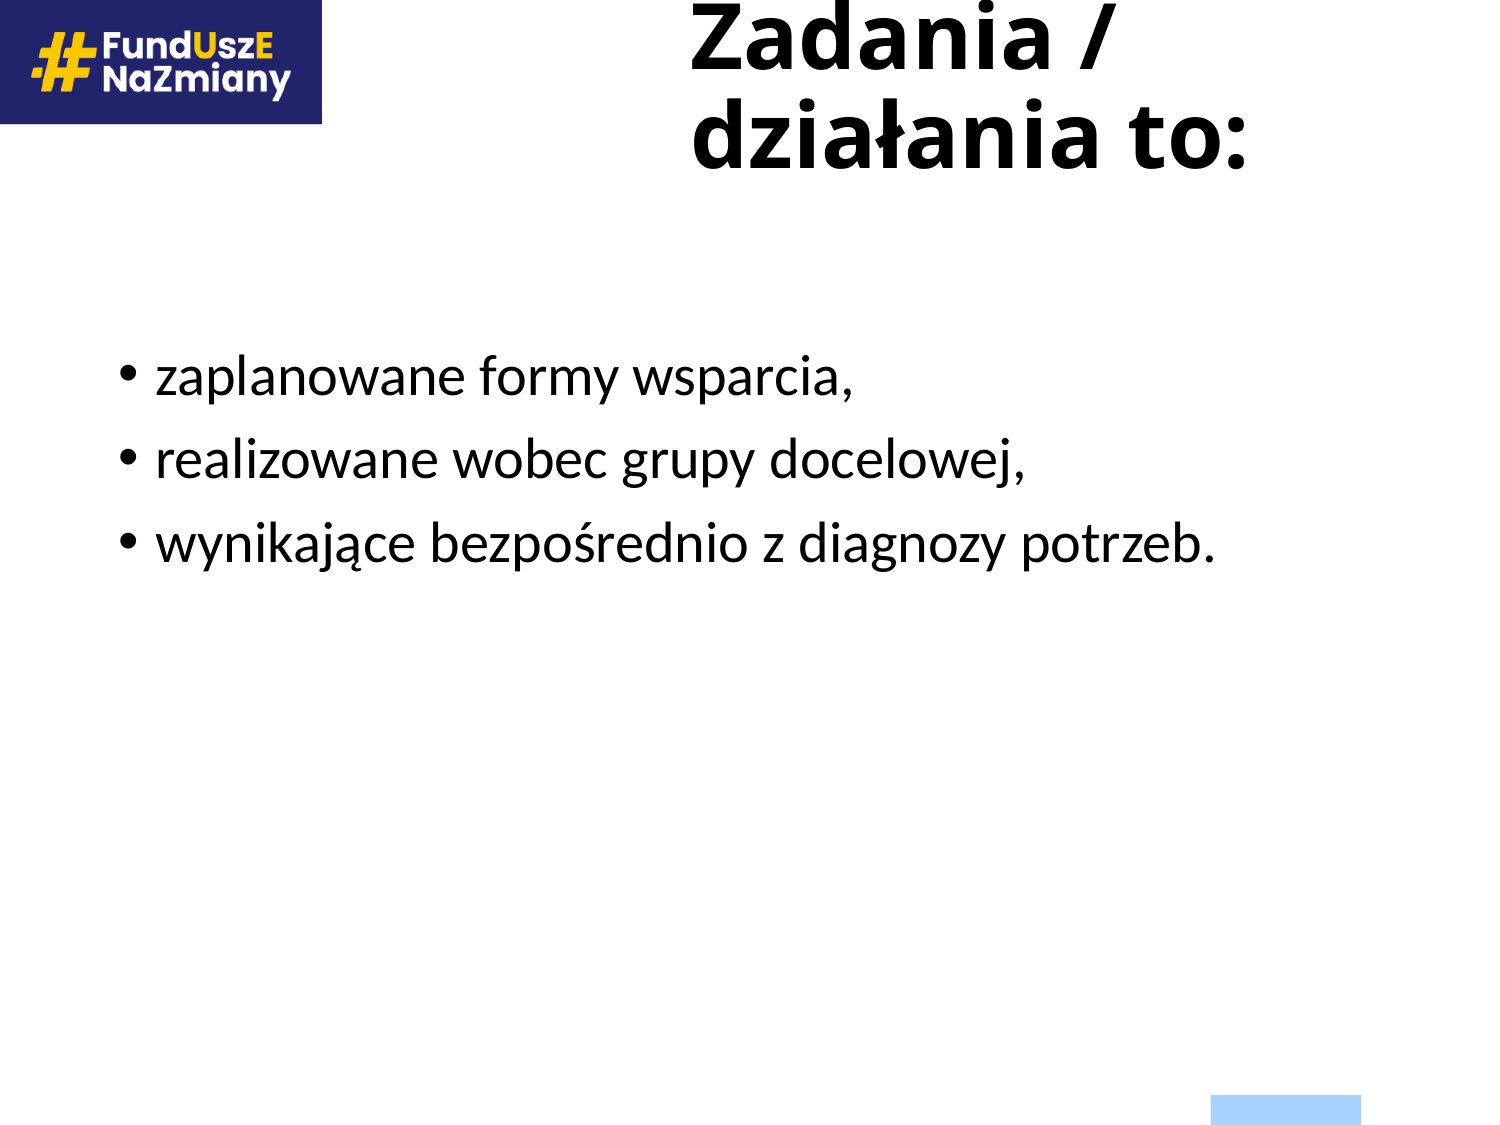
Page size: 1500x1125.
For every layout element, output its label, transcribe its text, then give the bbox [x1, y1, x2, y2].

list zaplanowane formy wsparcia, realizowane wobec grupy docelowej, wynikające bezpośrednio z diagnozy potrzeb. [103, 337, 1397, 1048]
picture [0, 0, 1500, 1125]
title Zadania / działania to: [675, 0, 1500, 180]
